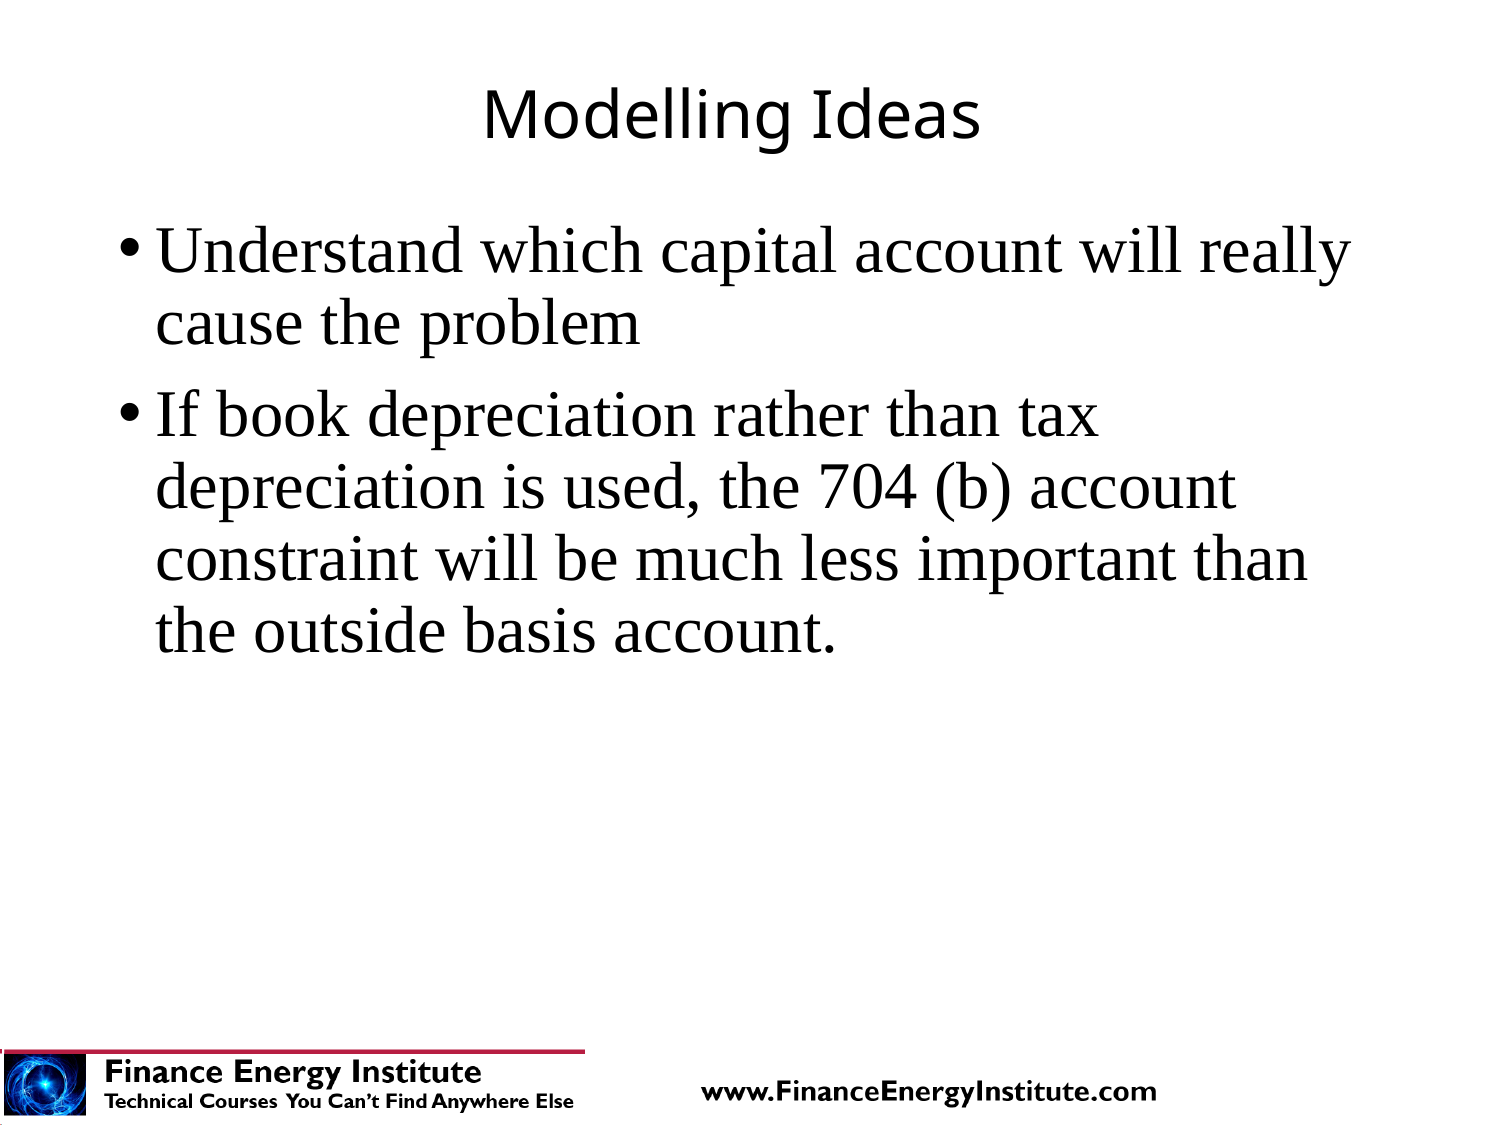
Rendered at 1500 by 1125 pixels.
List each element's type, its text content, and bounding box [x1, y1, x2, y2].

title Modelling Ideas [103, 59, 1361, 174]
list Understand which capital account will really cause the problem If book depreciation rather than tax depreciation is used, the 704 (b) account constraint will be much less important than the outside basis account. [103, 207, 1400, 1014]
picture [696, 1074, 1166, 1112]
picture [0, 1042, 585, 1125]
